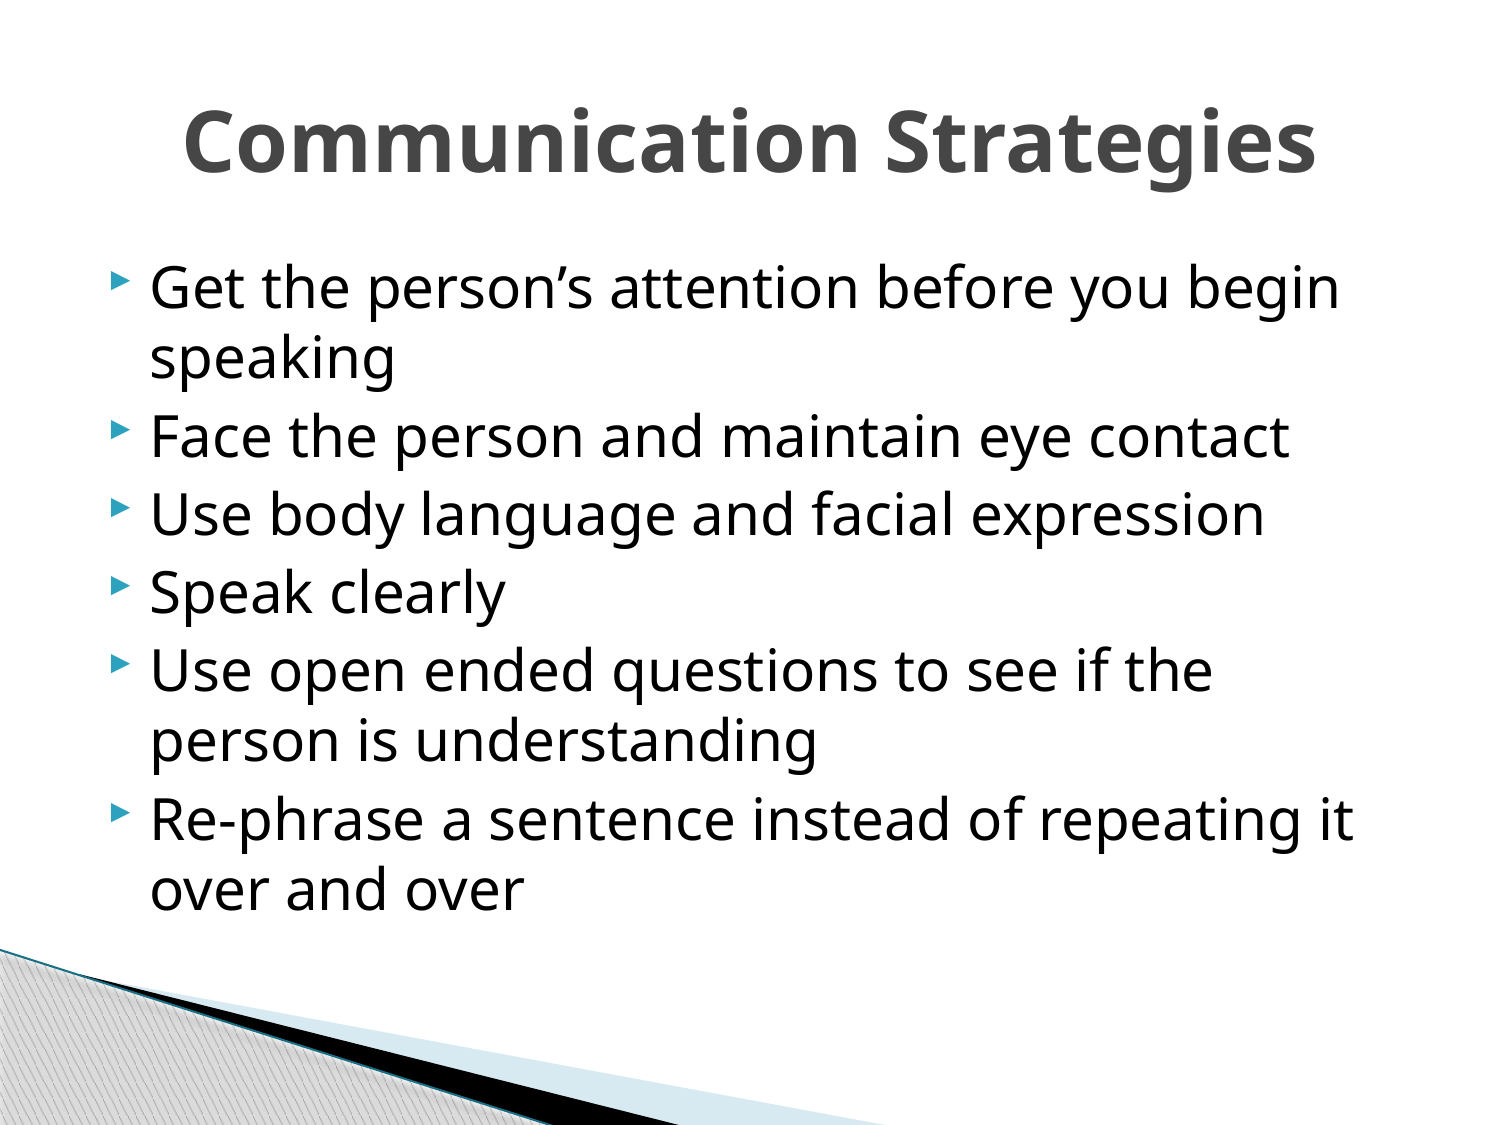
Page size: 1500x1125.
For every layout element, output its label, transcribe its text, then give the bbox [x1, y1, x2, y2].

list Get the person’s attention before you begin speaking Face the person and maintain eye contact Use body language and facial expression Speak clearly Use open ended questions to see if the person is understanding Re-phrase a sentence instead of repeating it over and over [75, 243, 1425, 986]
title Communication Strategies [75, 45, 1425, 233]
